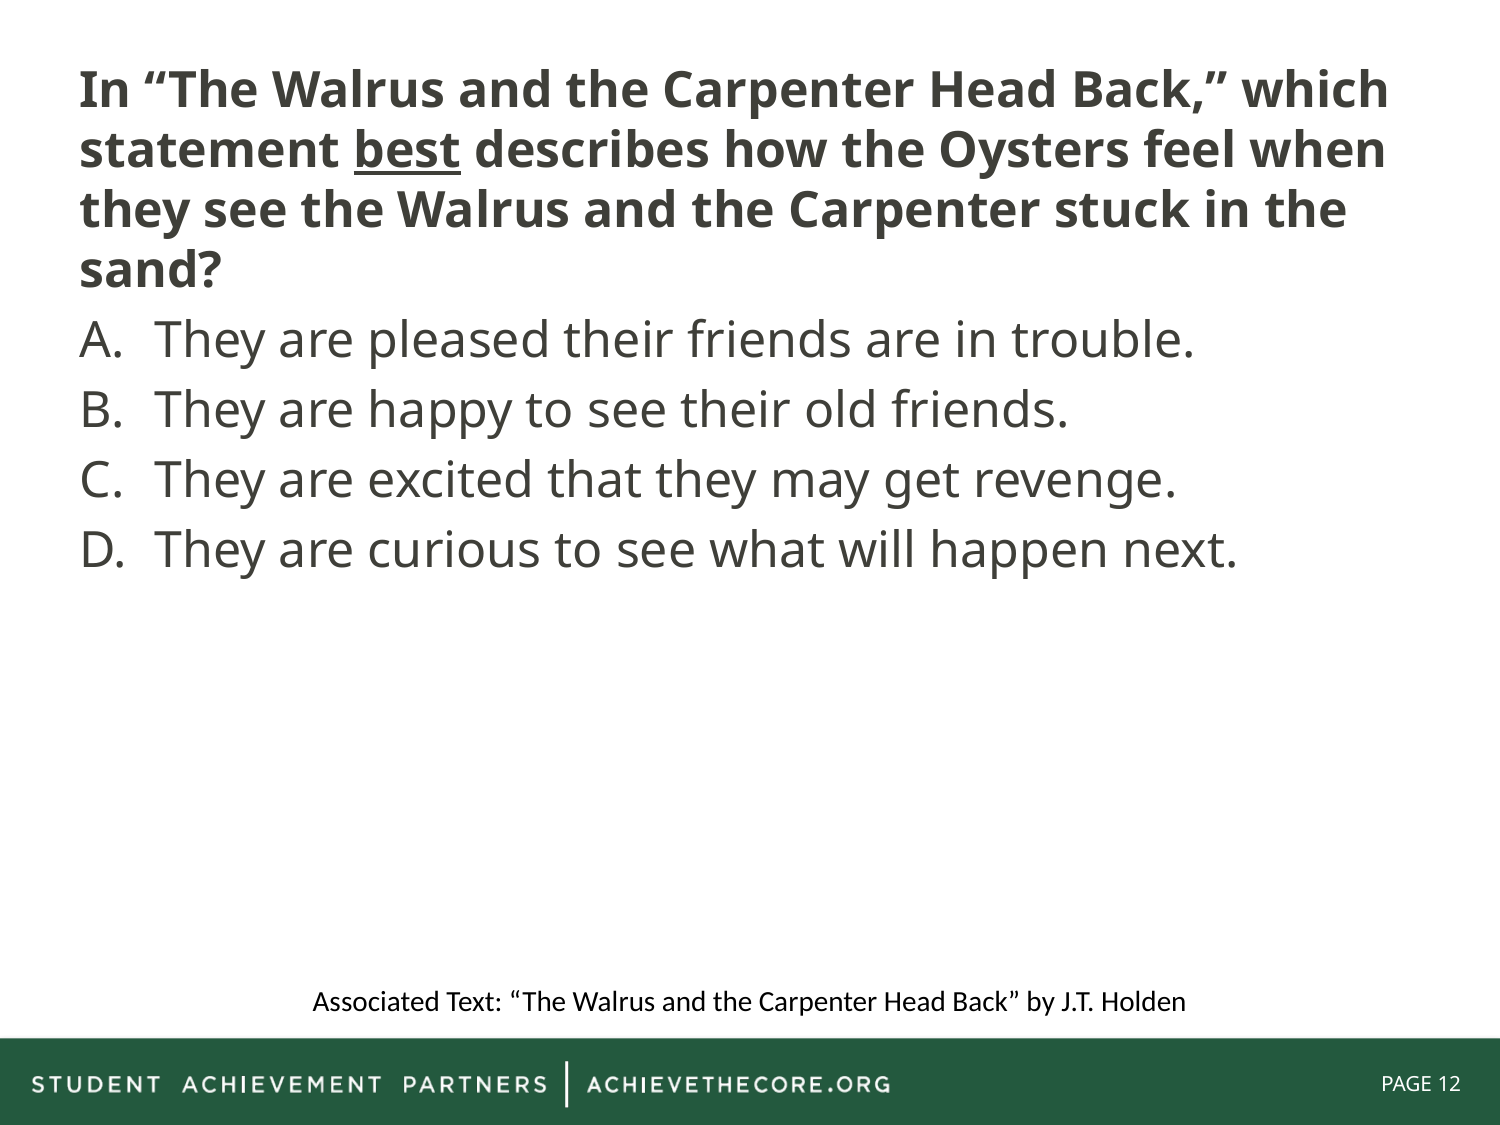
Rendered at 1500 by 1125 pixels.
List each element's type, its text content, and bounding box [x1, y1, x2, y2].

text_box Associated Text: “The Walrus and the Carpenter Head Back” by J.T. Holden [0, 974, 1500, 1025]
list In “The Walrus and the Carpenter Head Back,” which statement best describes how the Oysters feel when they see the Walrus and the Carpenter stuck in the sand? They are pleased their friends are in trouble. They are happy to see their old friends. They are excited that they may get revenge. They are curious to see what will happen next. [64, 50, 1407, 893]
